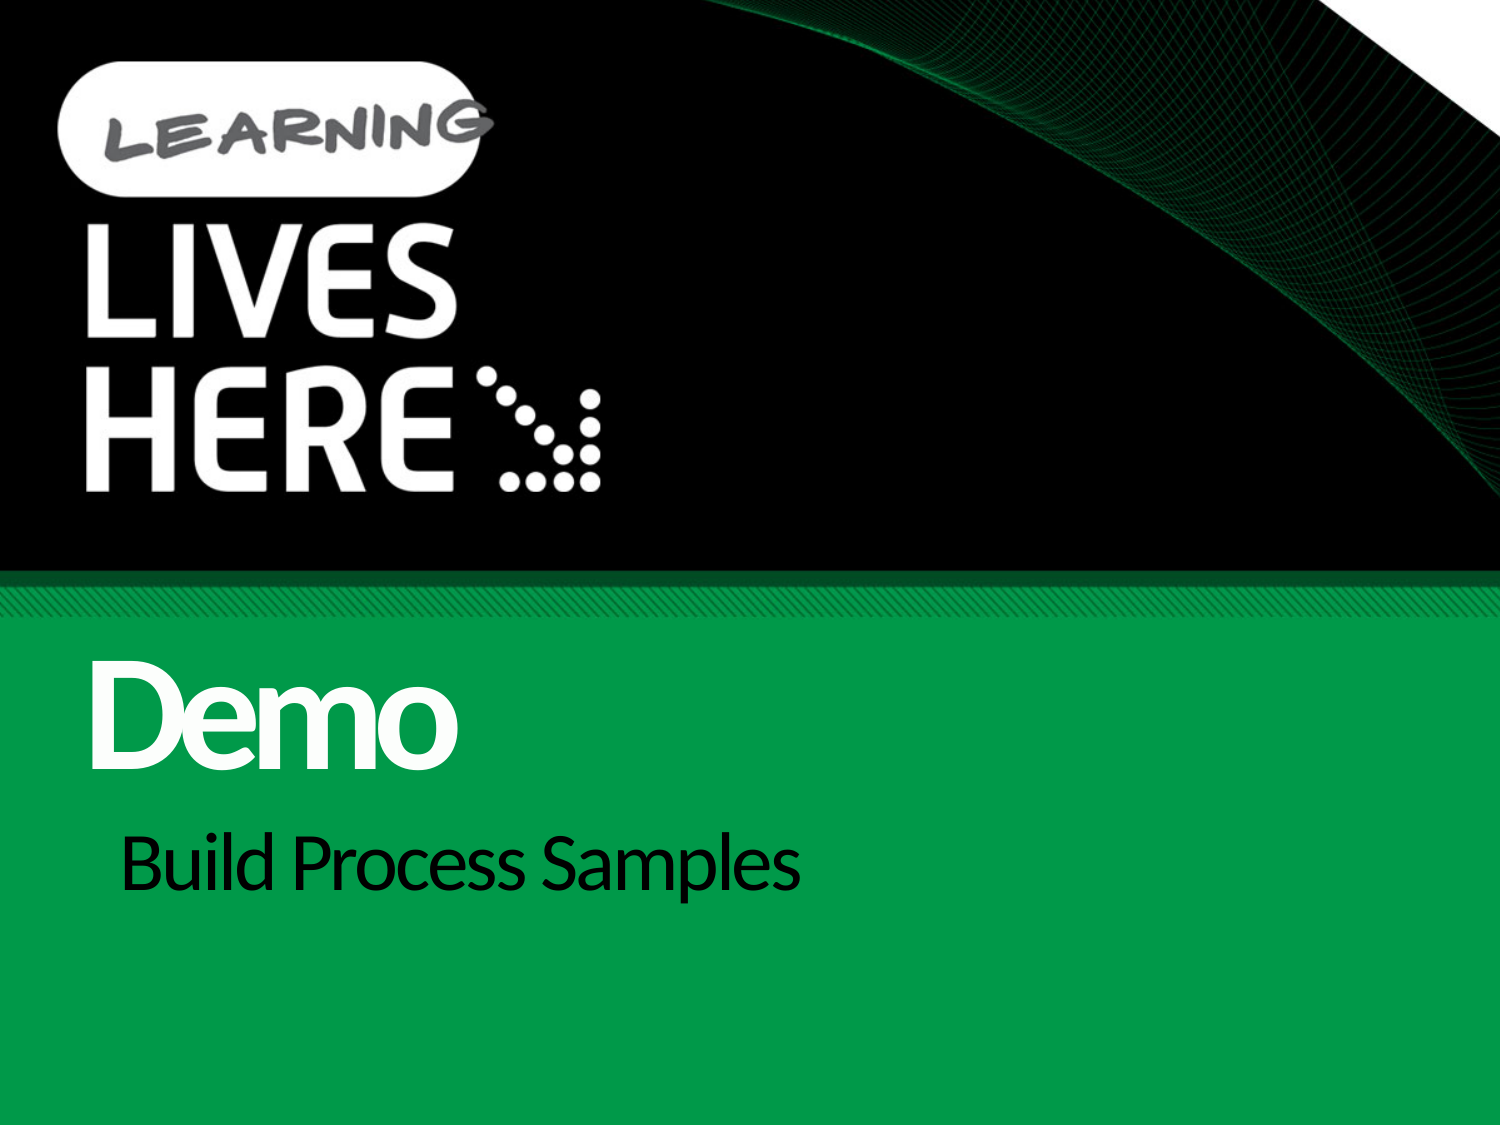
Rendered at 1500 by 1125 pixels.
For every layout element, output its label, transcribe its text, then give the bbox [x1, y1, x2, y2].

list Demo [83, 625, 1344, 800]
title Build Process Samples [119, 818, 1375, 943]
picture [0, 0, 1500, 1125]
